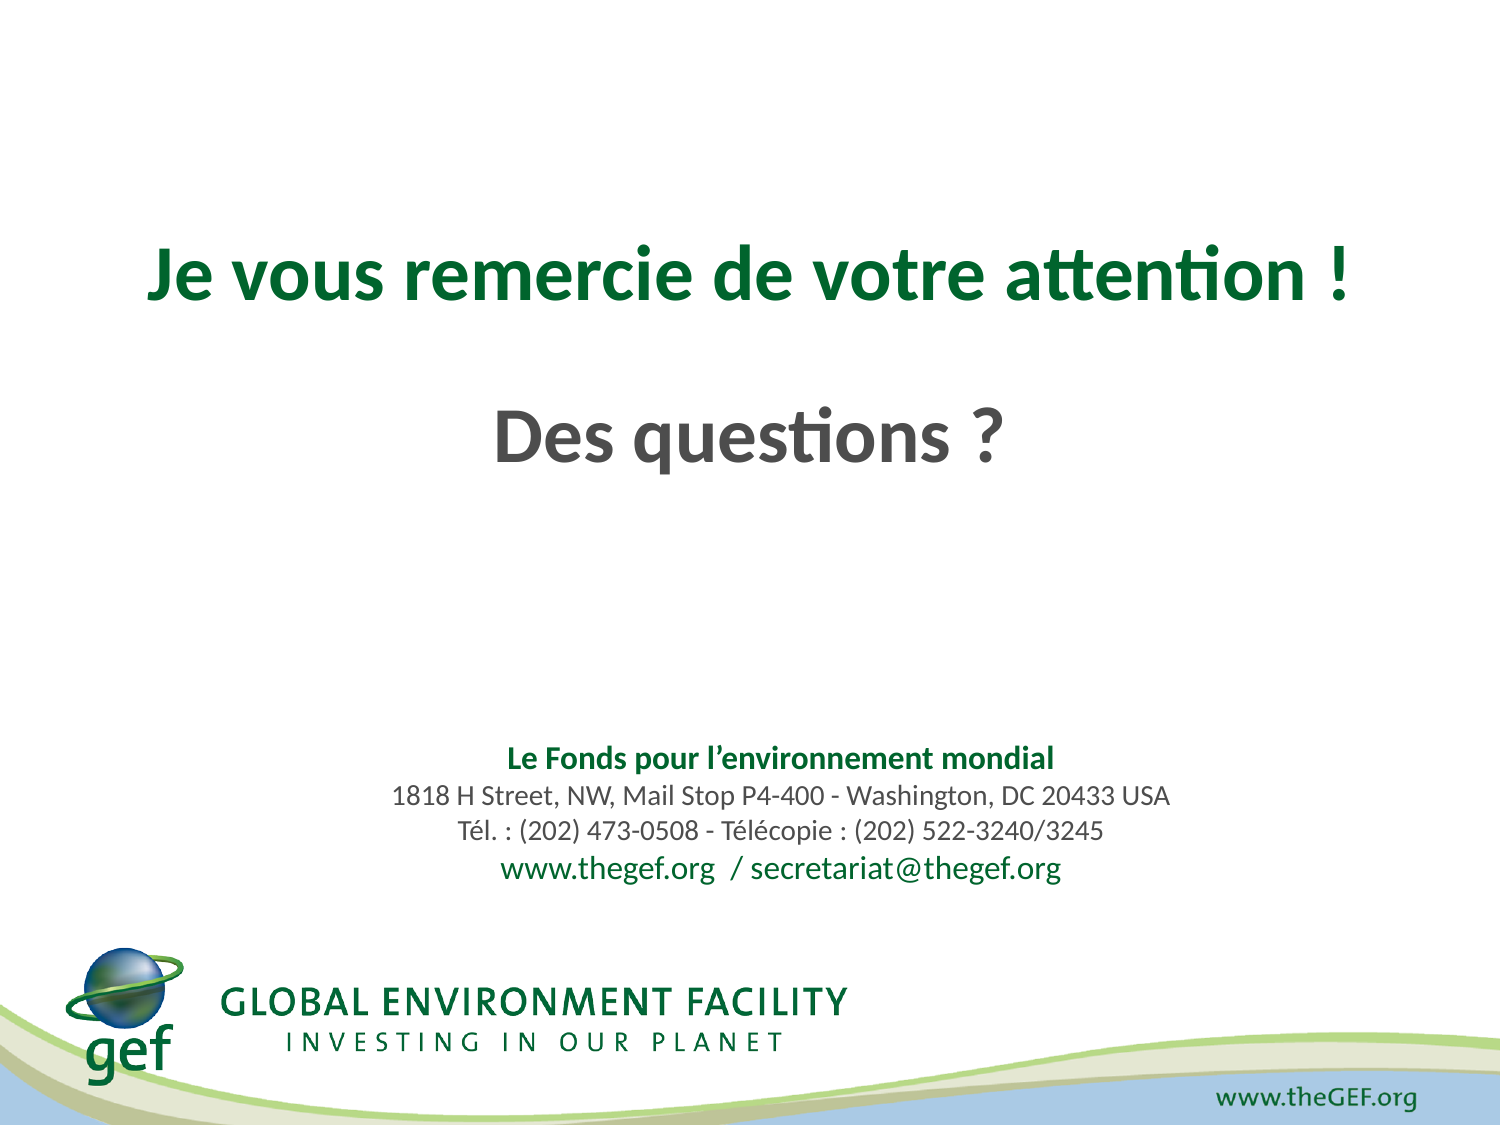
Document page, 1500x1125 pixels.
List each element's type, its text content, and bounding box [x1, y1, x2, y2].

text_box Des questions ? [0, 375, 1500, 488]
text_box Le Fonds pour l’environnement mondial 1818 H Street, NW, Mail Stop P4-400 - Washington, DC 20433 USA Tél. : (202) 473-0508 - Télécopie : (202) 522-3240/3245 www.thegef.org / secretariat@thegef.org [237, 749, 1325, 913]
text_box Je vous remercie de votre attention ! [0, 212, 1500, 325]
picture [0, 920, 1500, 1125]
